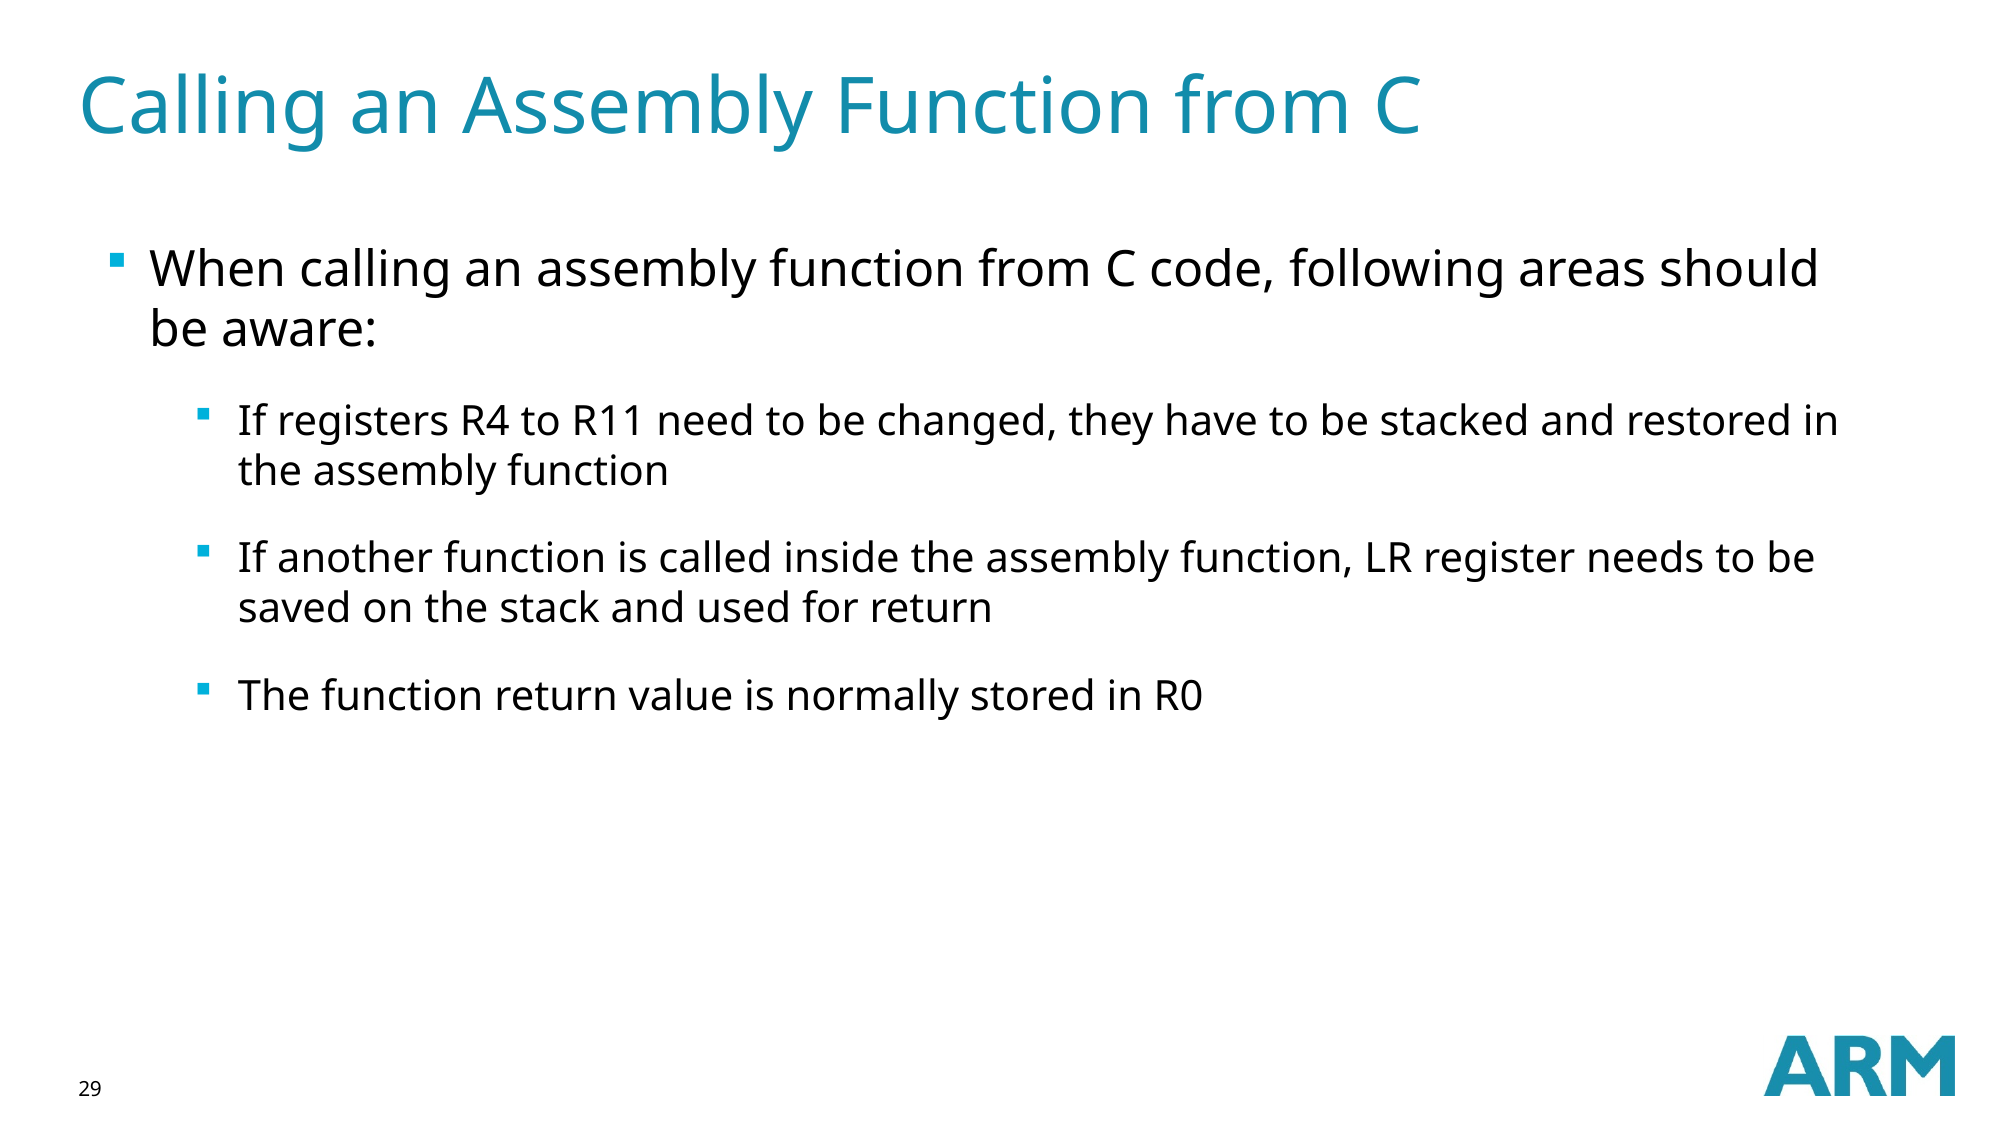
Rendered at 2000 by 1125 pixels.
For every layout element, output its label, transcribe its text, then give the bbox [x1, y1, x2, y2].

title Calling an Assembly Function from C [78, 55, 1910, 150]
picture [1763, 1035, 1955, 1096]
list When calling an assembly function from C code, following areas should be aware: If registers R4 to R11 need to be changed, they have to be stacked and restored in the assembly function If another function is called inside the assembly function, LR register needs to be saved on the stack and used for return The function return value is normally stored in R0 [106, 236, 1868, 1004]
